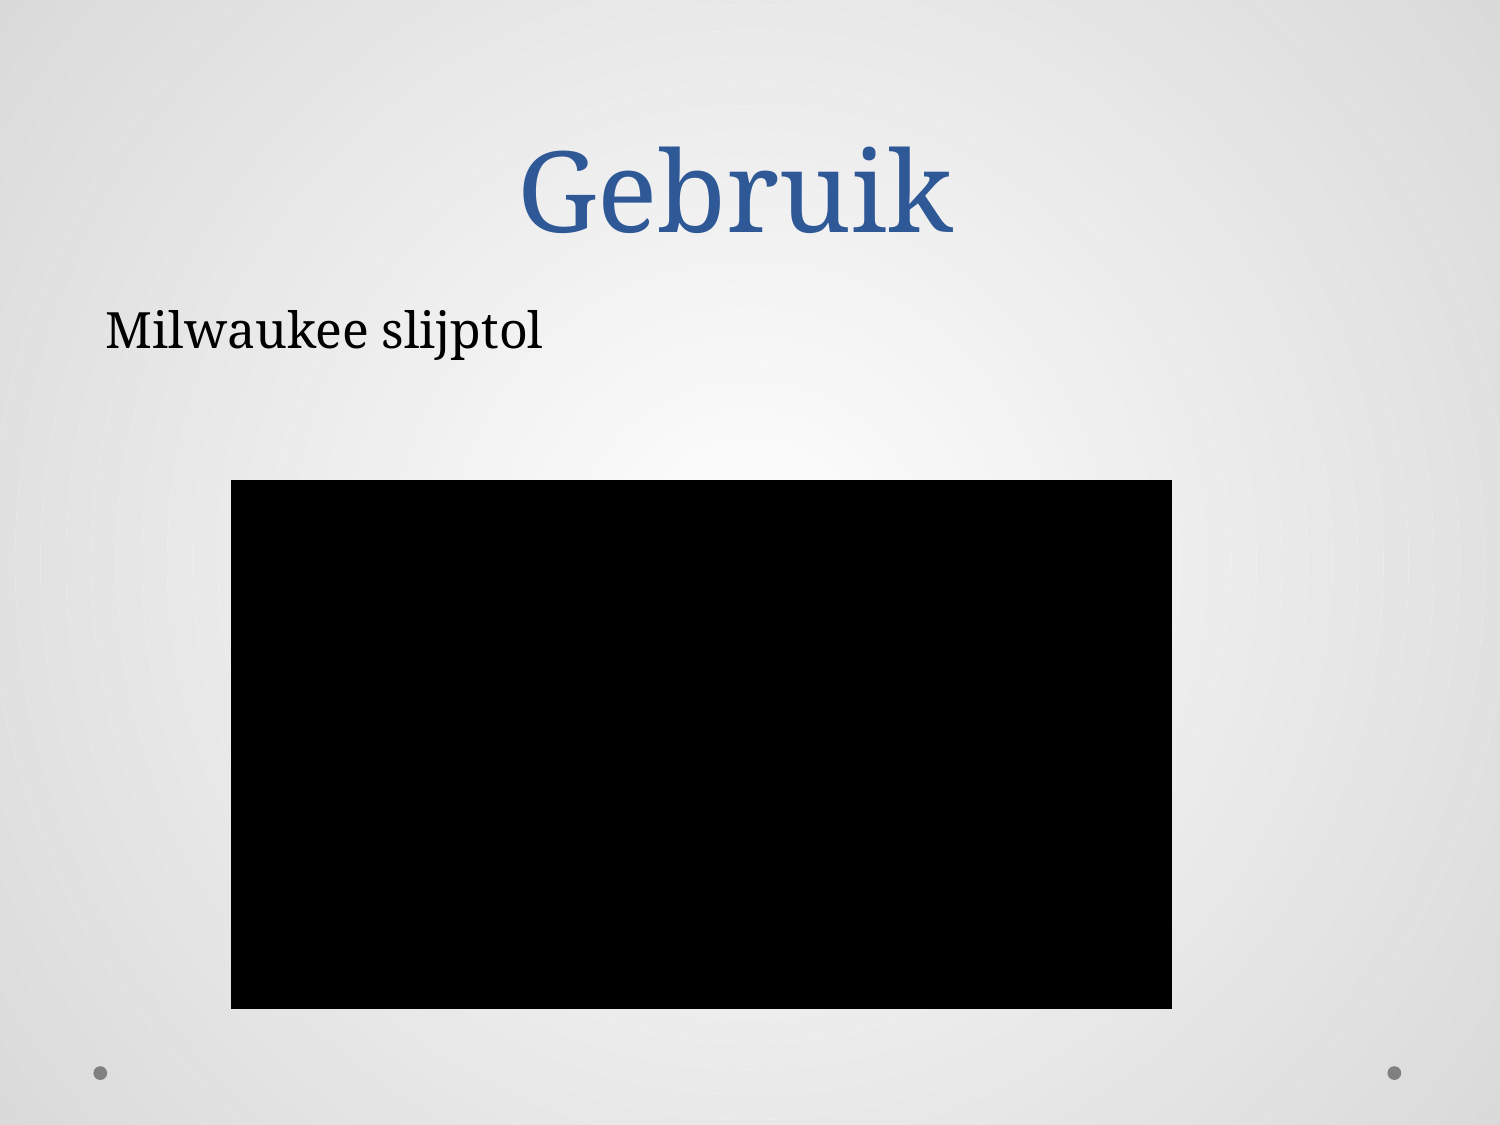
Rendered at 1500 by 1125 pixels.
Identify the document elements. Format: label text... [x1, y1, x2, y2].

title Gebruik [75, 0, 1425, 263]
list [229, 479, 1173, 1011]
text_box Milwaukee slijptol [91, 290, 559, 366]
